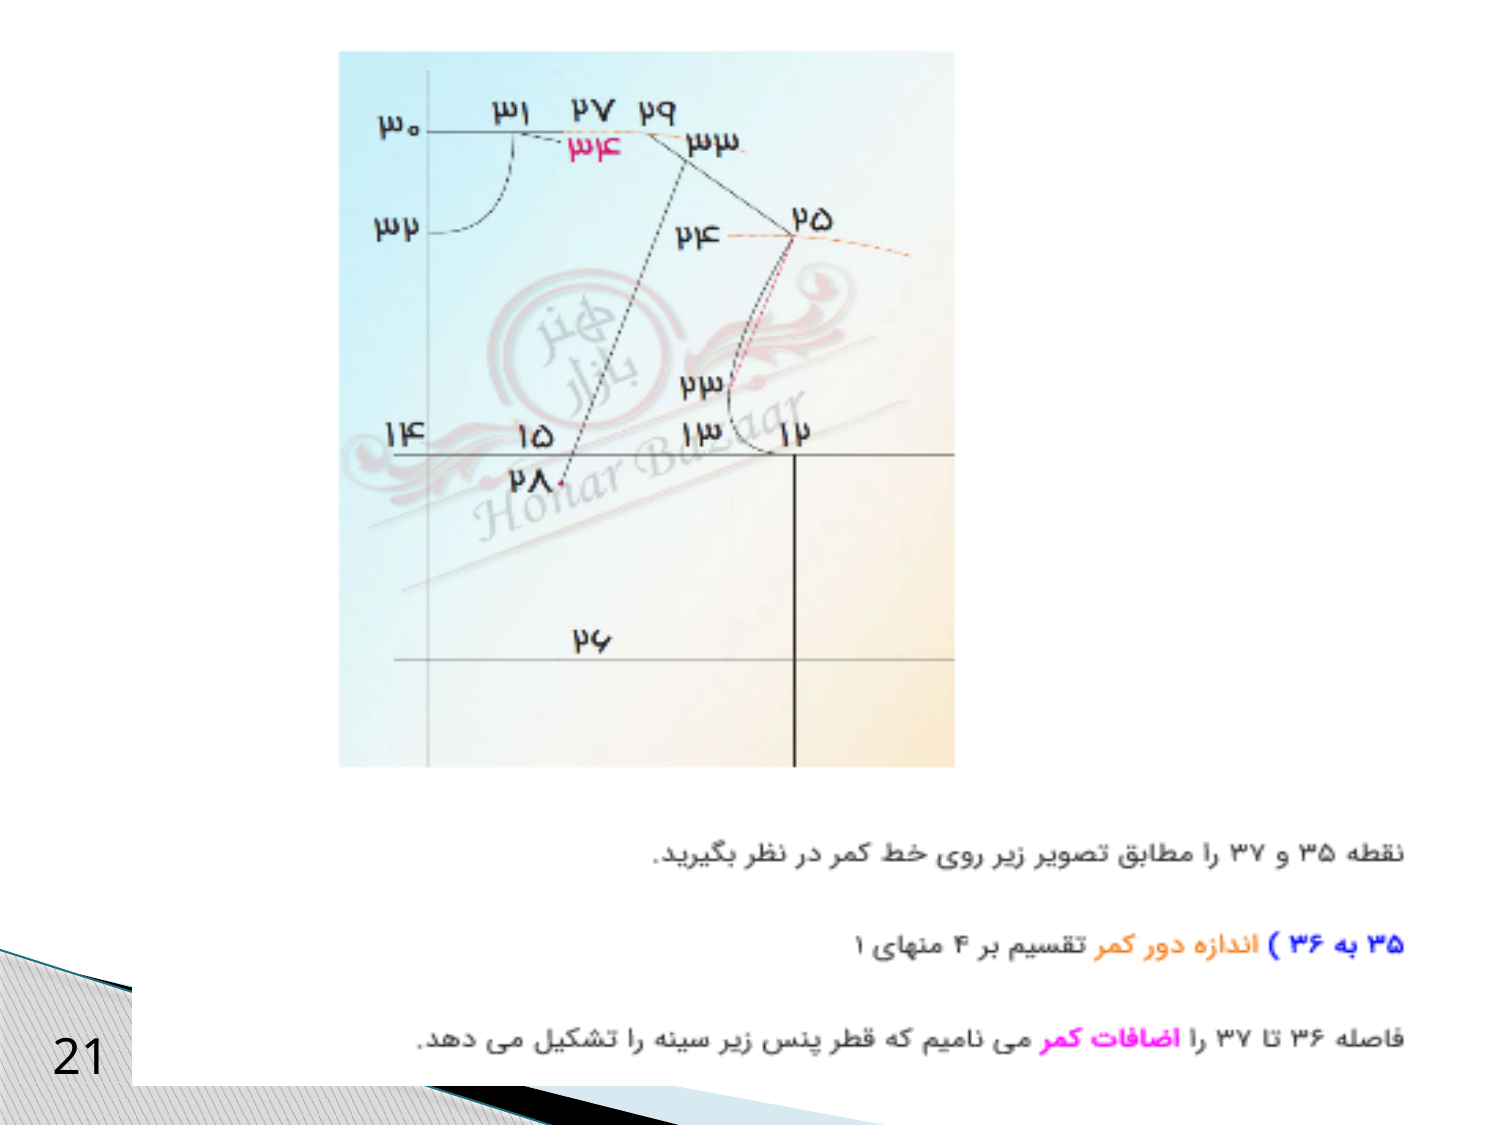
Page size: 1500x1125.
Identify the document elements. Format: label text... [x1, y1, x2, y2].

text_box 21 [37, 1017, 129, 1093]
picture [132, 0, 1478, 1086]
